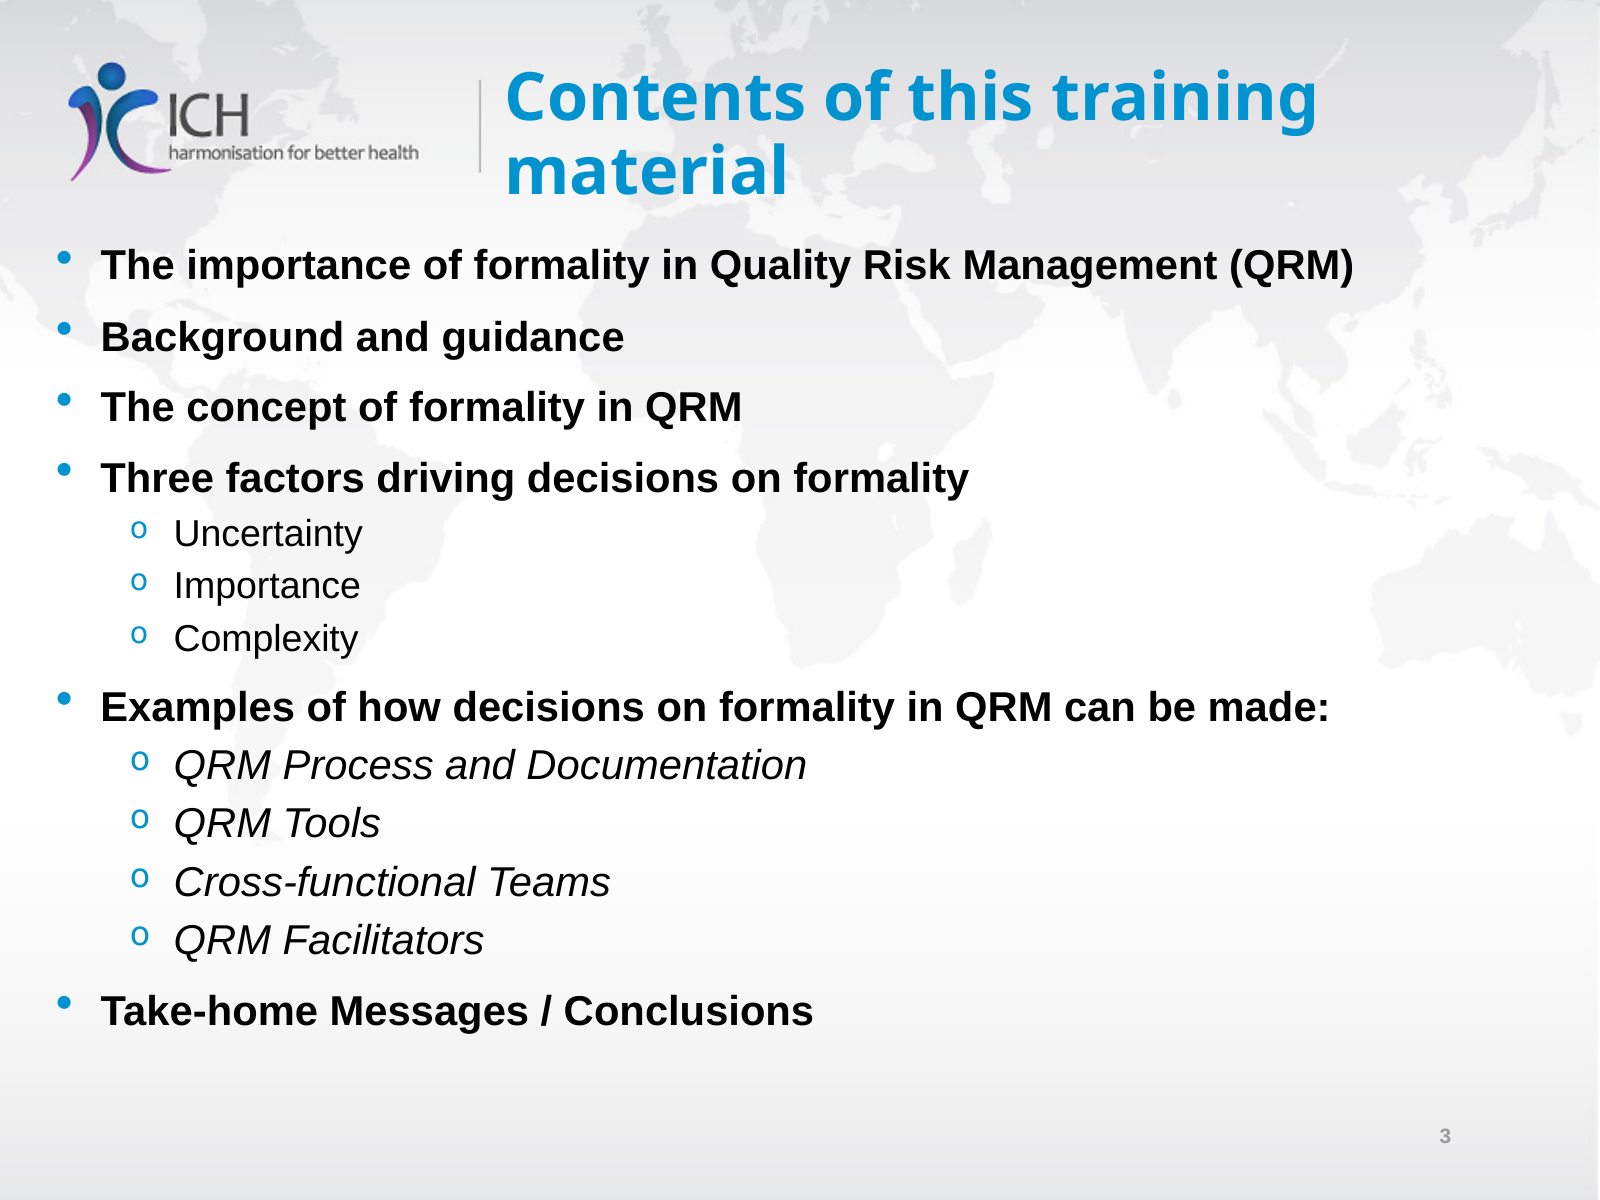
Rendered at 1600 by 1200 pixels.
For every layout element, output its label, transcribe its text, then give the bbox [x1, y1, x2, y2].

list The importance of formality in Quality Risk Management (QRM) Background and guidance The concept of formality in QRM Three factors driving decisions on formality Uncertainty Importance Complexity Examples of how decisions on formality in QRM can be made: QRM Process and Documentation QRM Tools Cross-functional Teams QRM Facilitators Take-home Messages / Conclusions [55, 233, 1545, 1120]
picture [0, 0, 1600, 1200]
title Contents of this training material [504, 70, 1580, 201]
